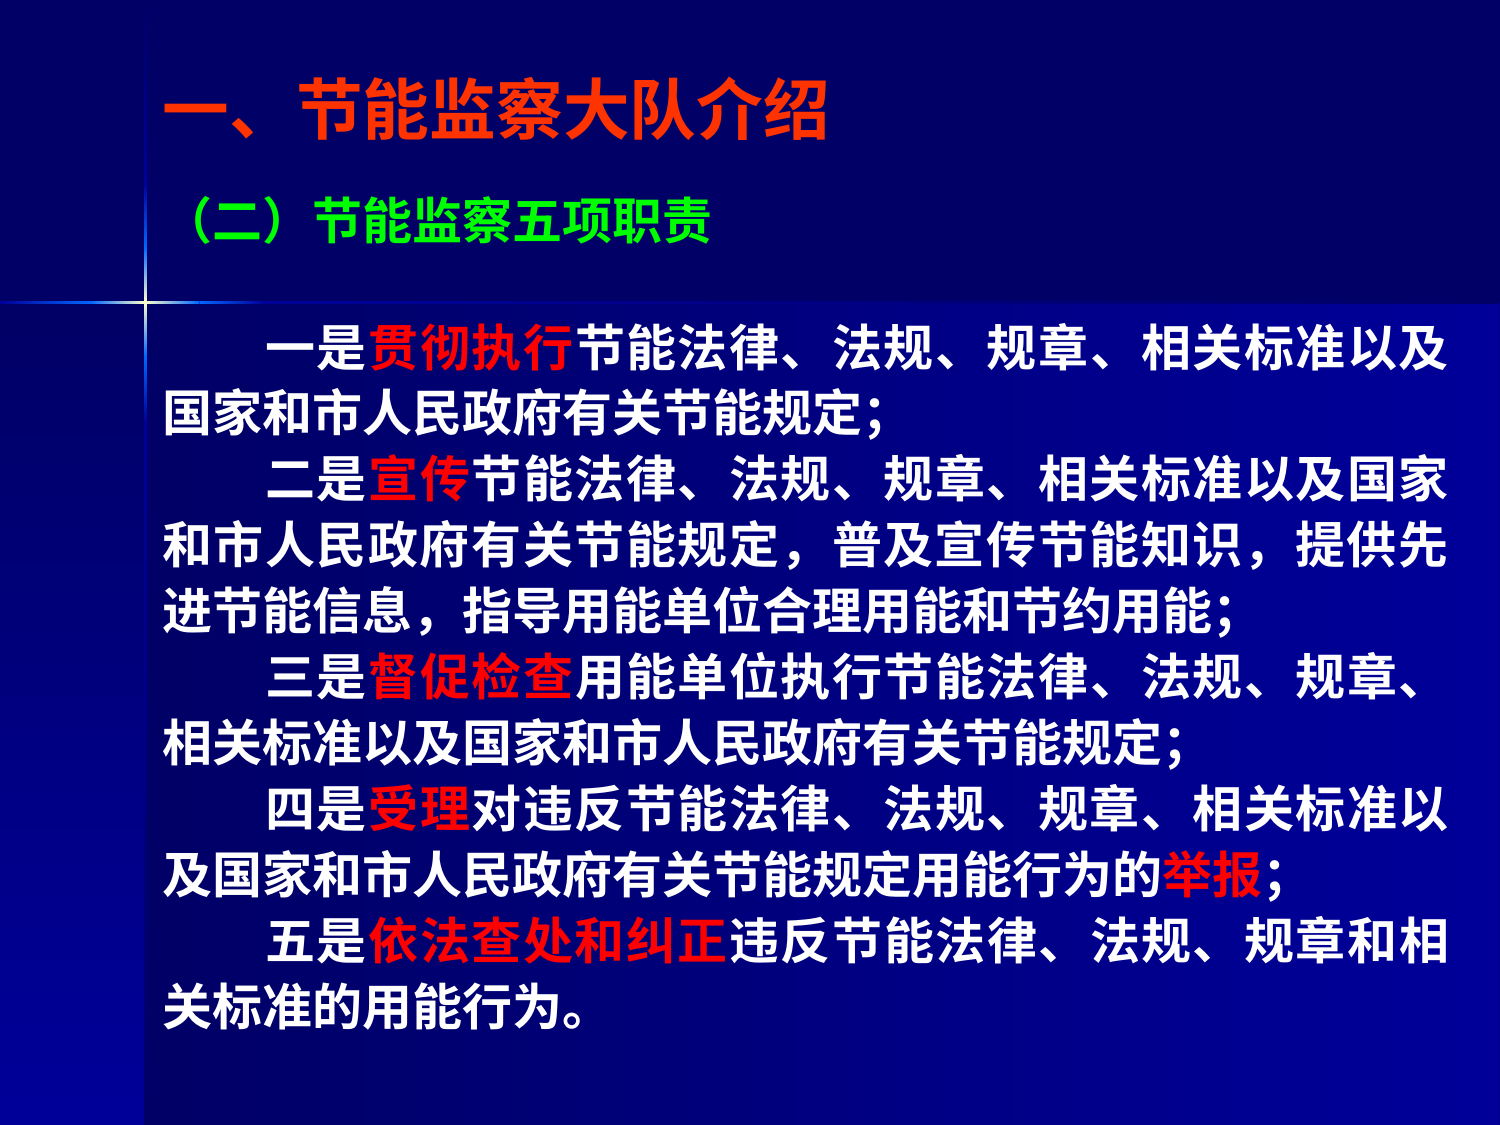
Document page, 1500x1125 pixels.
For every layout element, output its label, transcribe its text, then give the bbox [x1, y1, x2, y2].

text_box 一是贯彻执行节能法律、法规、规章、相关标准以及国家和市人民政府有关节能规定； 二是宣传节能法律、法规、规章、相关标准以及国家和市人民政府有关节能规定，普及宣传节能知识，提供先进节能信息，指导用能单位合理用能和节约用能； 三是督促检查用能单位执行节能法律、法规、规章、相关标准以及国家和市人民政府有关节能规定； 四是受理对违反节能法律、法规、规章、相关标准以及国家和市人民政府有关节能规定用能行为的举报； 五是依法查处和纠正违反节能法律、法规、规章和相关标准的用能行为。 [147, 302, 1465, 1043]
text_box （二）节能监察五项职责 [147, 137, 1500, 303]
title 一、节能监察大队介绍 [147, 42, 1413, 173]
